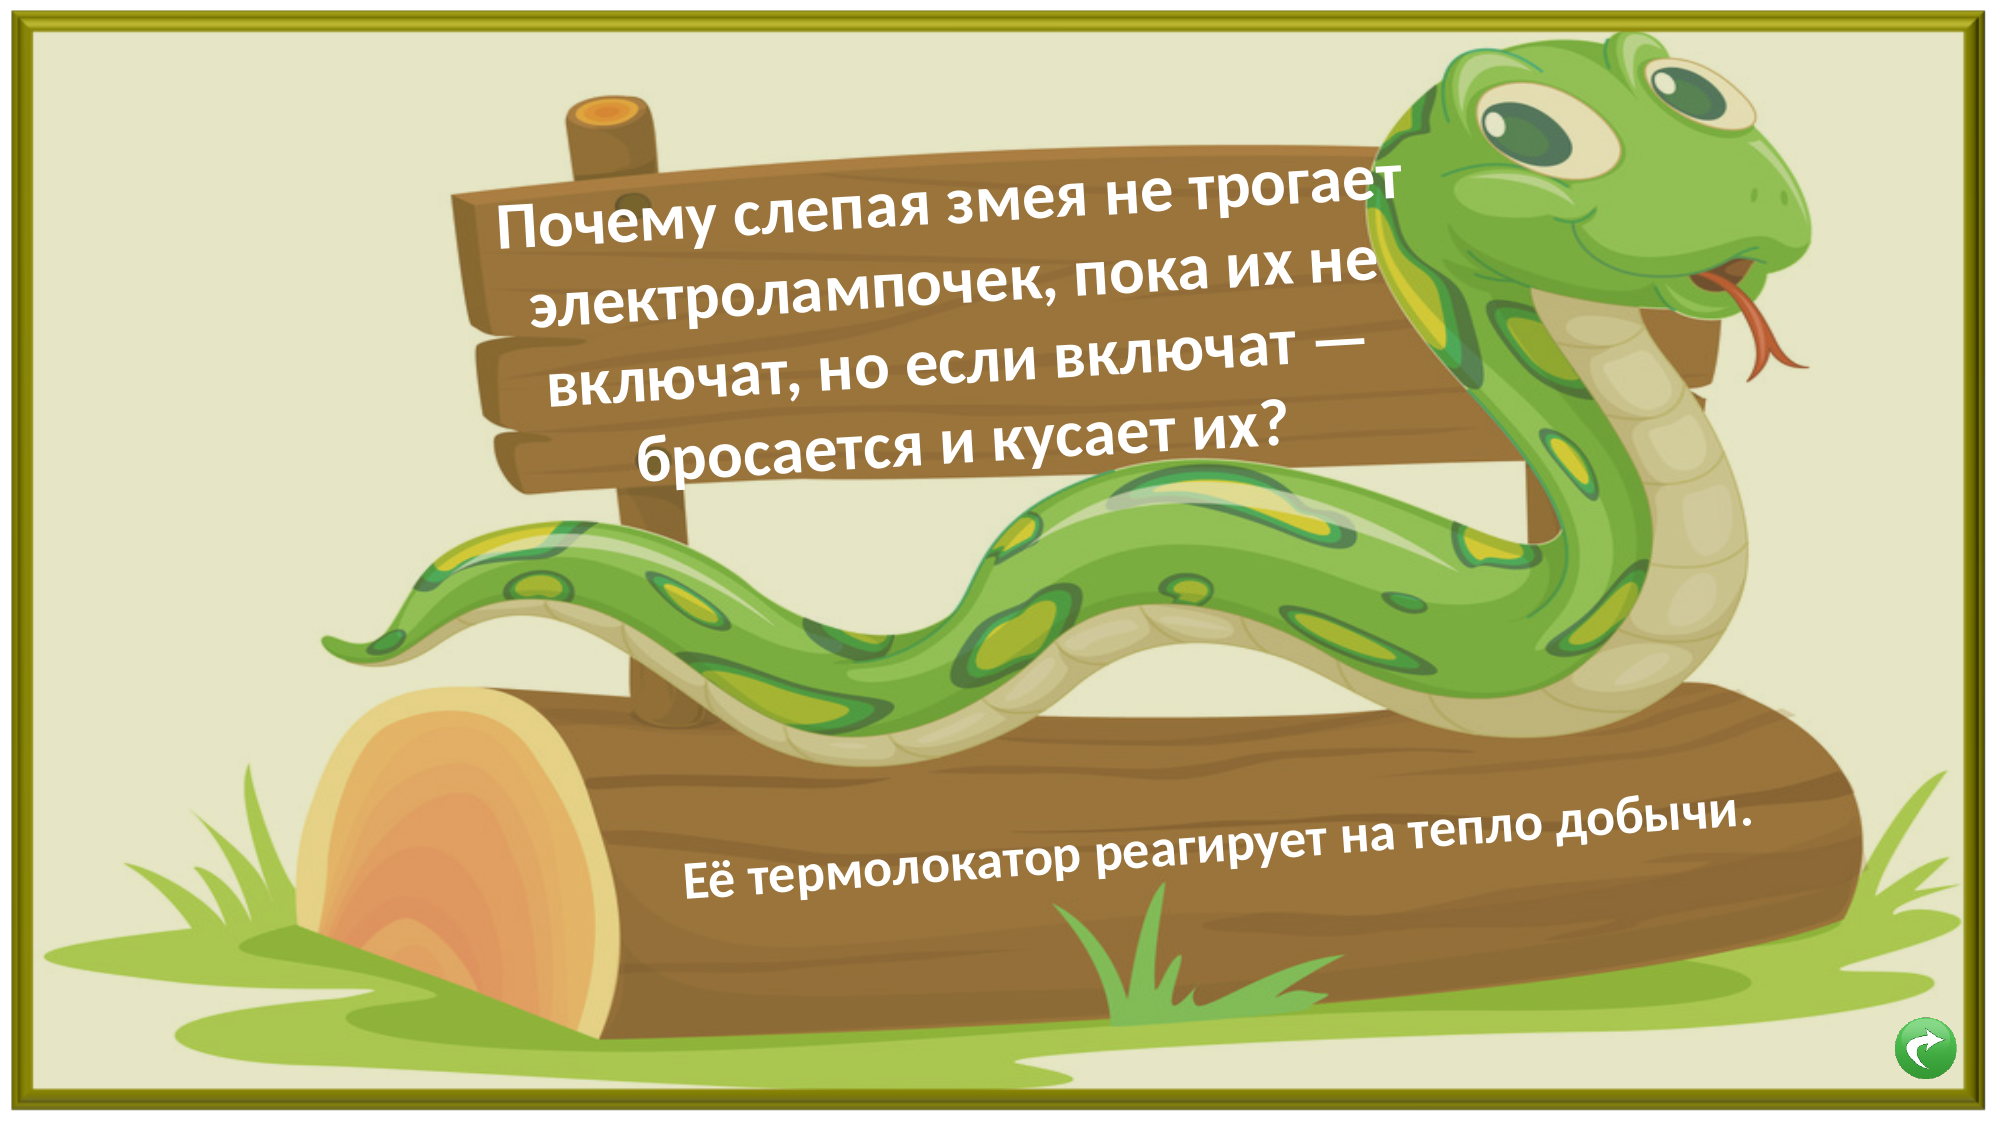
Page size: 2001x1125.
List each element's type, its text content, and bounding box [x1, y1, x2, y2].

text_box Почему слепая змея не трогает электролампочек, пока их не включат, но если включат — бросается и кусает их? [464, 121, 1447, 512]
picture [0, 0, 2001, 1125]
text_box Её термолокатор реагирует на тепло добычи. [611, 757, 1825, 923]
